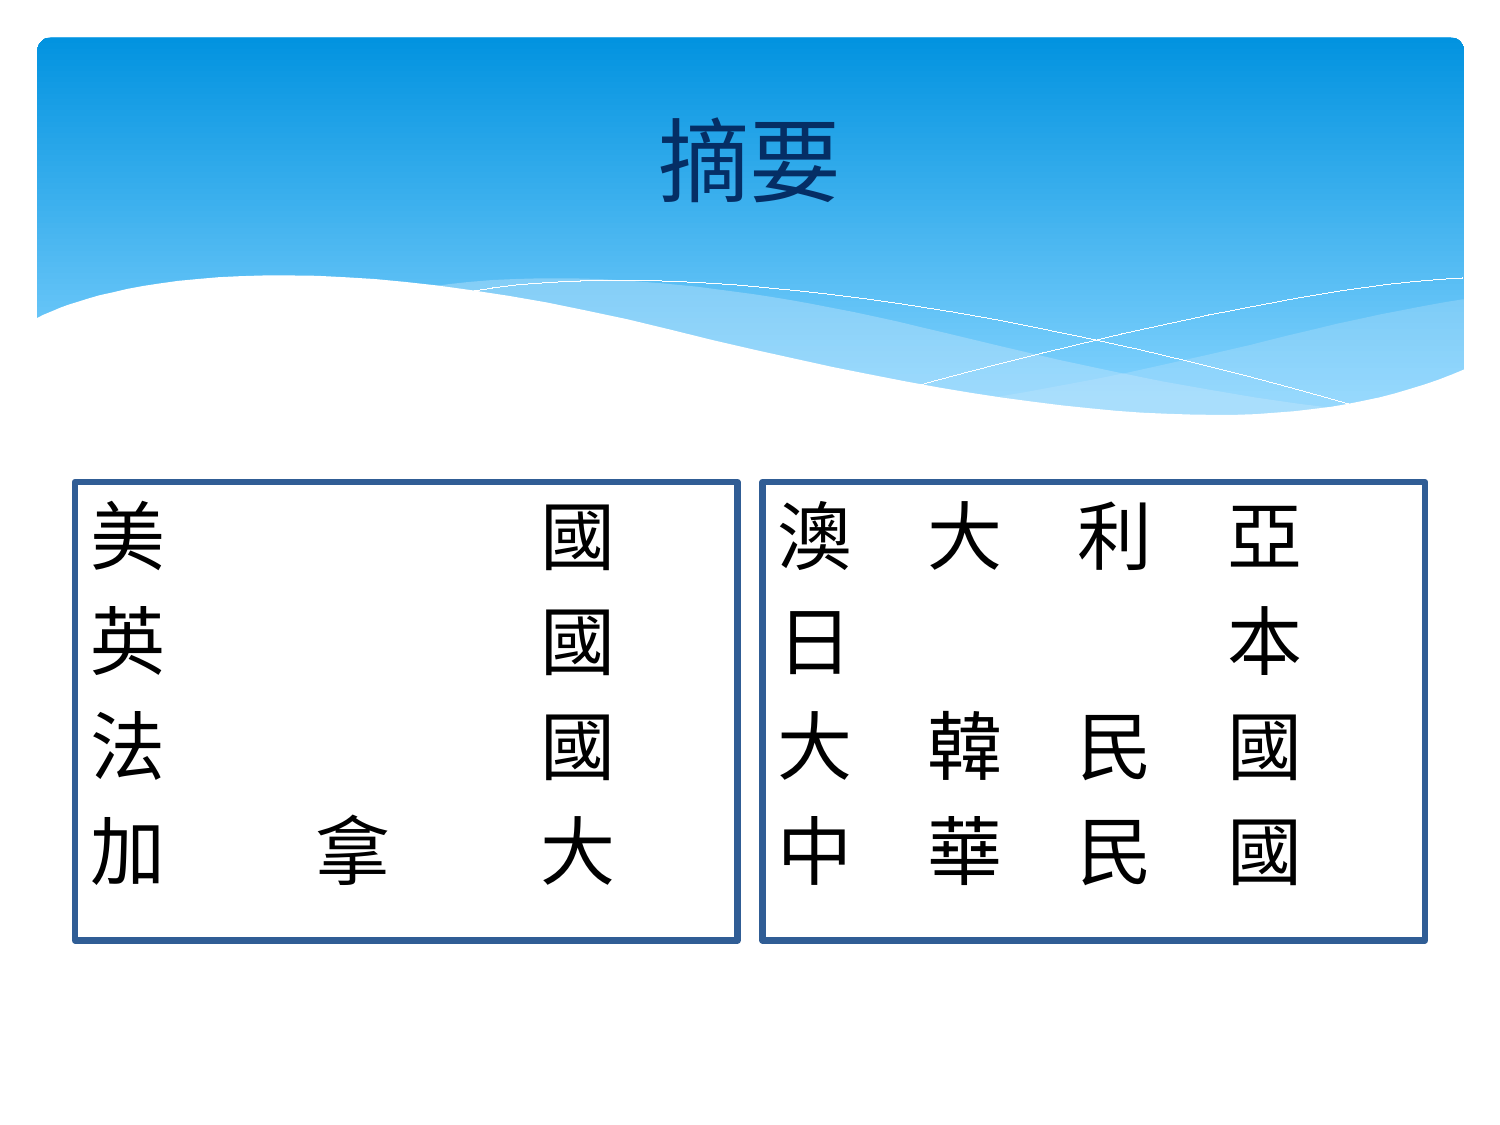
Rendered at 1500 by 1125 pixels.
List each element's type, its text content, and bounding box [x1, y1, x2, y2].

title 摘要 [75, 55, 1425, 261]
list 美 國 英 國 法 國 加 拿 大 [74, 481, 739, 942]
list 澳 大 利 亞 日 本 大 韓 民 國 中 華 民 國 [761, 481, 1426, 942]
